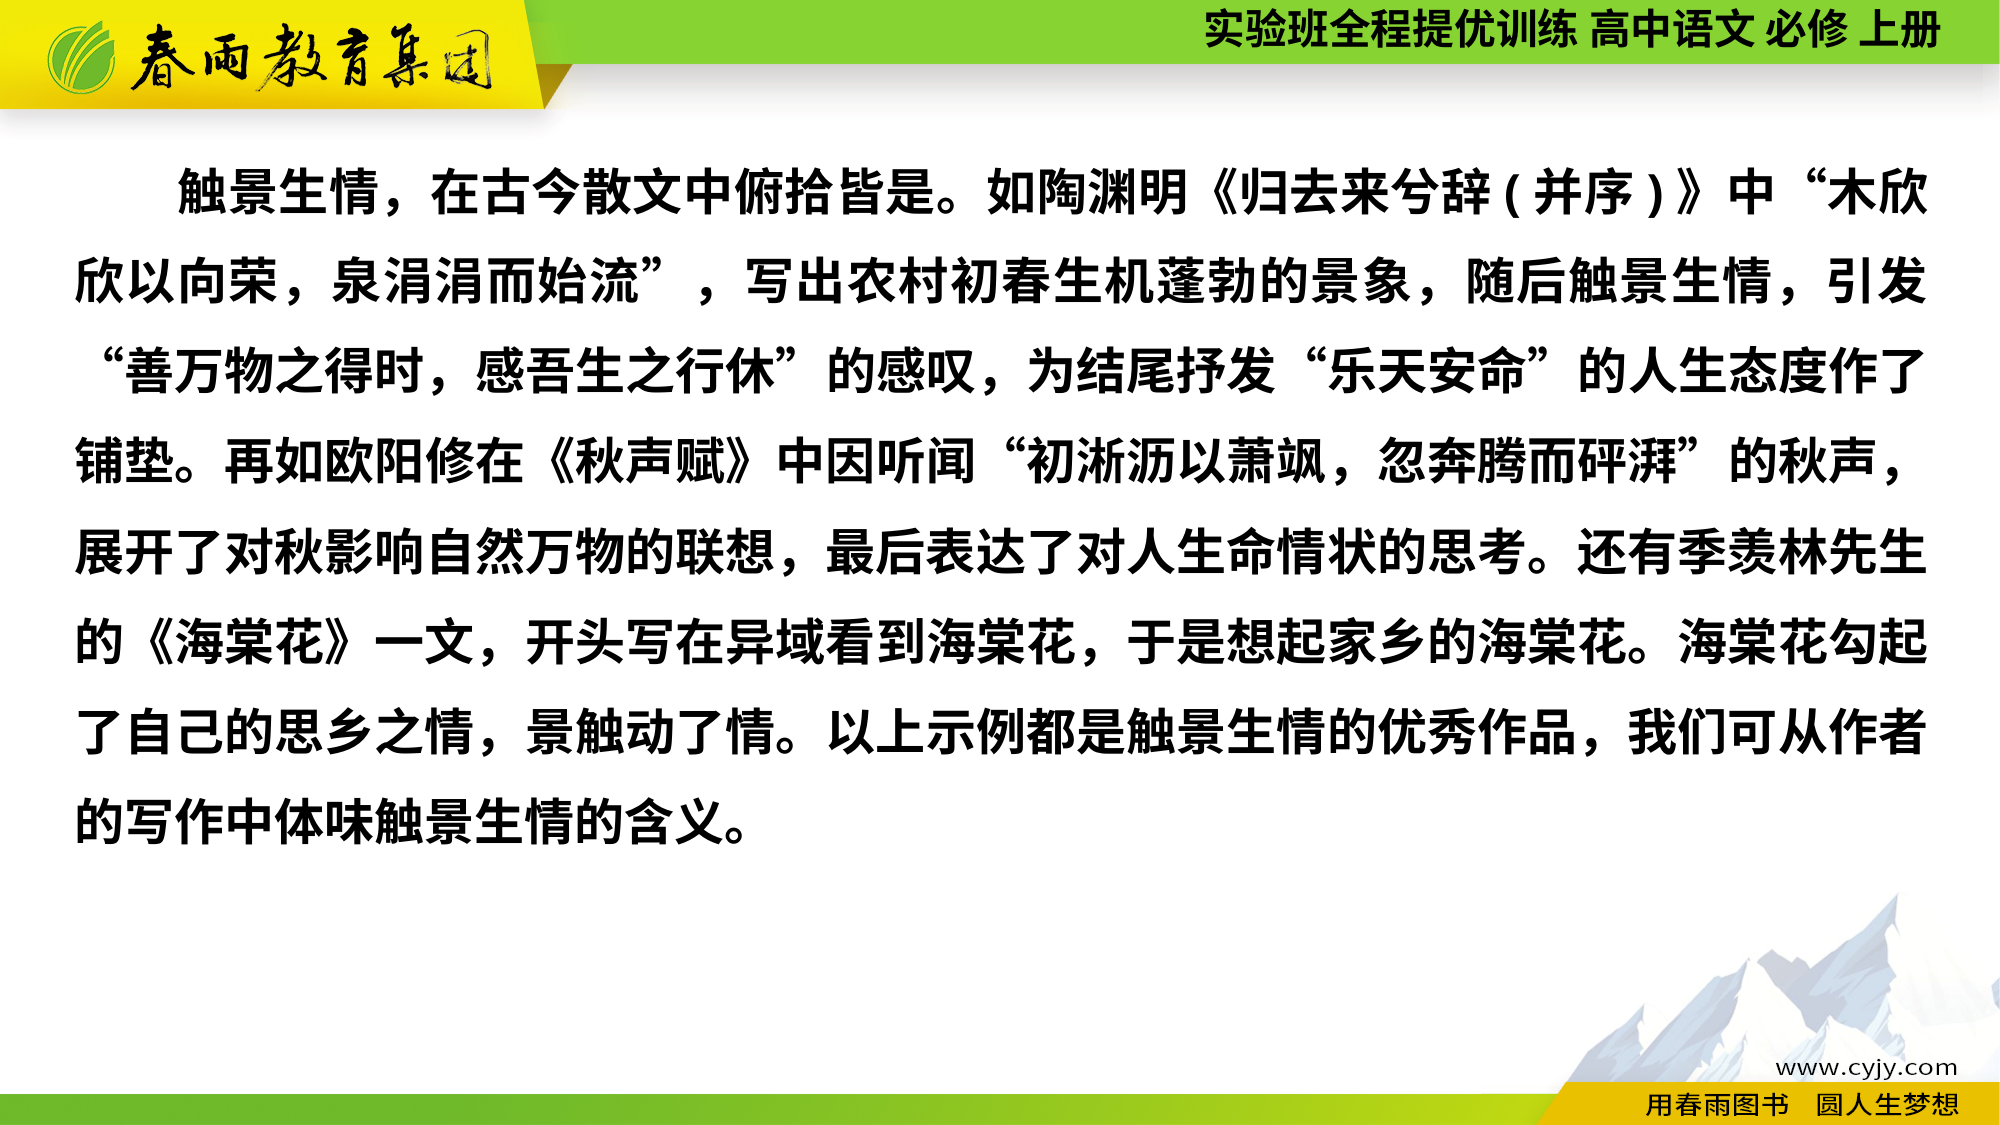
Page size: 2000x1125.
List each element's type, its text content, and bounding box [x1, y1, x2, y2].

picture [0, 0, 2000, 1125]
list 触景生情，在古今散文中俯拾皆是。如陶渊明《归去来兮辞(并序)》中“木欣欣以向荣，泉涓涓而始流”，写出农村初春生机蓬勃的景象，随后触景生情，引发“善万物之得时，感吾生之行休”的感叹，为结尾抒发“乐天安命”的人生态度作了铺垫。再如欧阳修在《秋声赋》中因听闻“初淅沥以萧飒，忽奔腾而砰湃”的秋声，展开了对秋影响自然万物的联想，最后表达了对人生命情状的思考。还有季羡林先生的《海棠花》一文，开头写在异域看到海棠花，于是想起家乡的海棠花。海棠花勾起了自己的思乡之情，景触动了情。以上示例都是触景生情的优秀作品，我们可从作者的写作中体味触景生情的含义。 [59, 122, 1944, 865]
